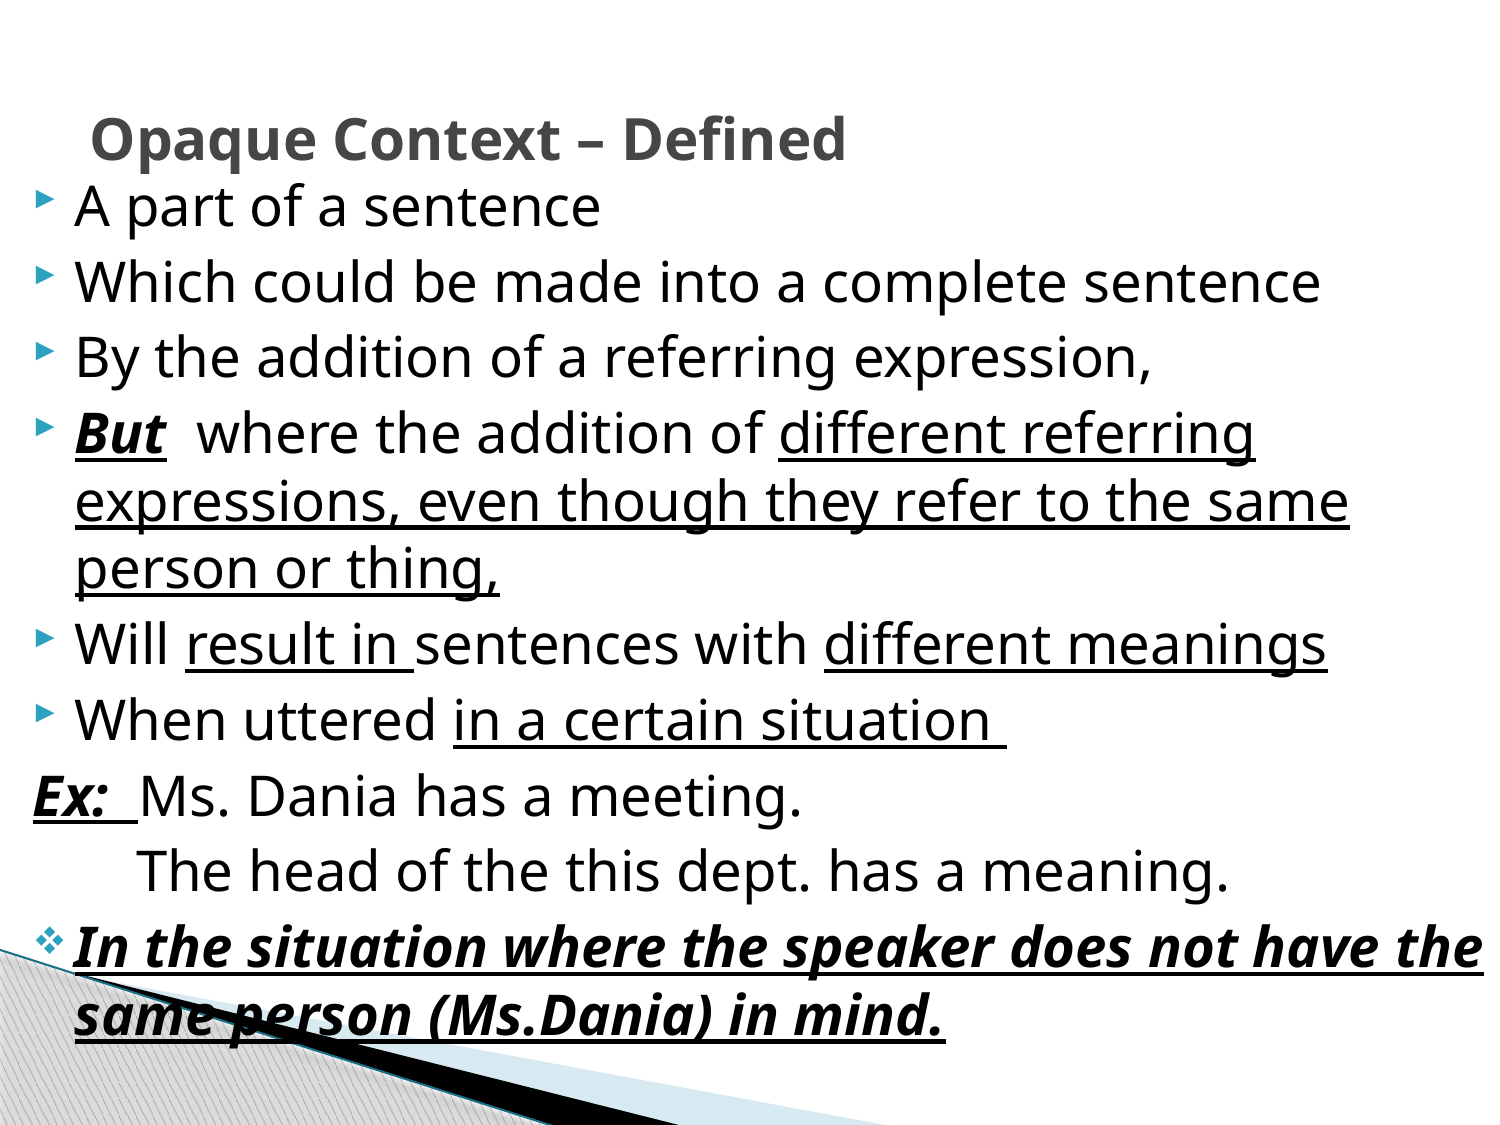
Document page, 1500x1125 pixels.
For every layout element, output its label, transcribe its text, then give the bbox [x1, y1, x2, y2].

title Opaque Context – Defined [75, 87, 1425, 188]
list A part of a sentence Which could be made into a complete sentence By the addition of a referring expression, But where the addition of different referring expressions, even though they refer to the same person or thing, Will result in sentences with different meanings When uttered in a certain situation Ex: Ms. Dania has a meeting. The head of the this dept. has a meaning. In the situation where the speaker does not have the same person (Ms.Dania) in mind. [0, 162, 1500, 1100]
